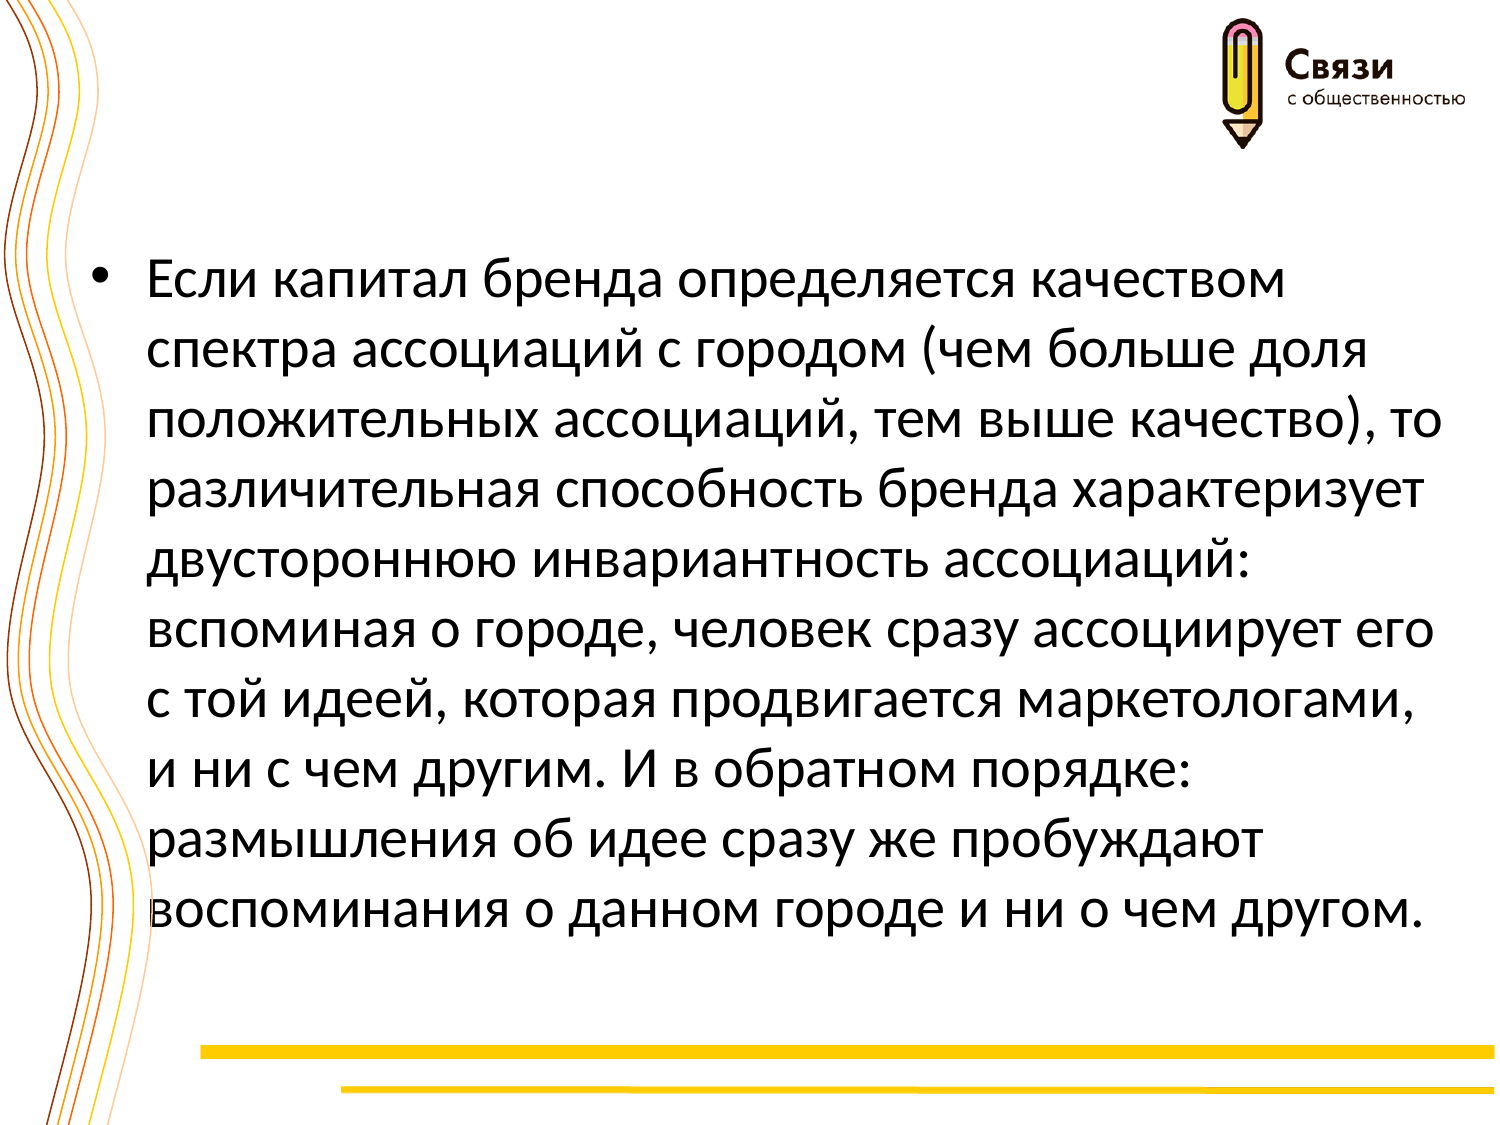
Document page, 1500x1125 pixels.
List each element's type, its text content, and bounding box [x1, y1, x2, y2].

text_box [4, 0, 207, 1125]
picture [199, 1045, 1495, 1059]
picture [1222, 18, 1472, 150]
picture [339, 1086, 1495, 1095]
list Если капитал бренда определяется качеством спектра ассоциаций с городом (чем больше доля положительных ассоциаций, тем выше качество), то различительная способность бренда характеризует двустороннюю инвариантность ассоциаций: вспоминая о городе, человек сразу ассоциирует его с той идеей, которая продвигается маркетологами, и ни с чем другим. И в обратном порядке: размышления об идее сразу же пробуждают воспоминания о данном городе и ни о чем другом. [213, 231, 1472, 1005]
